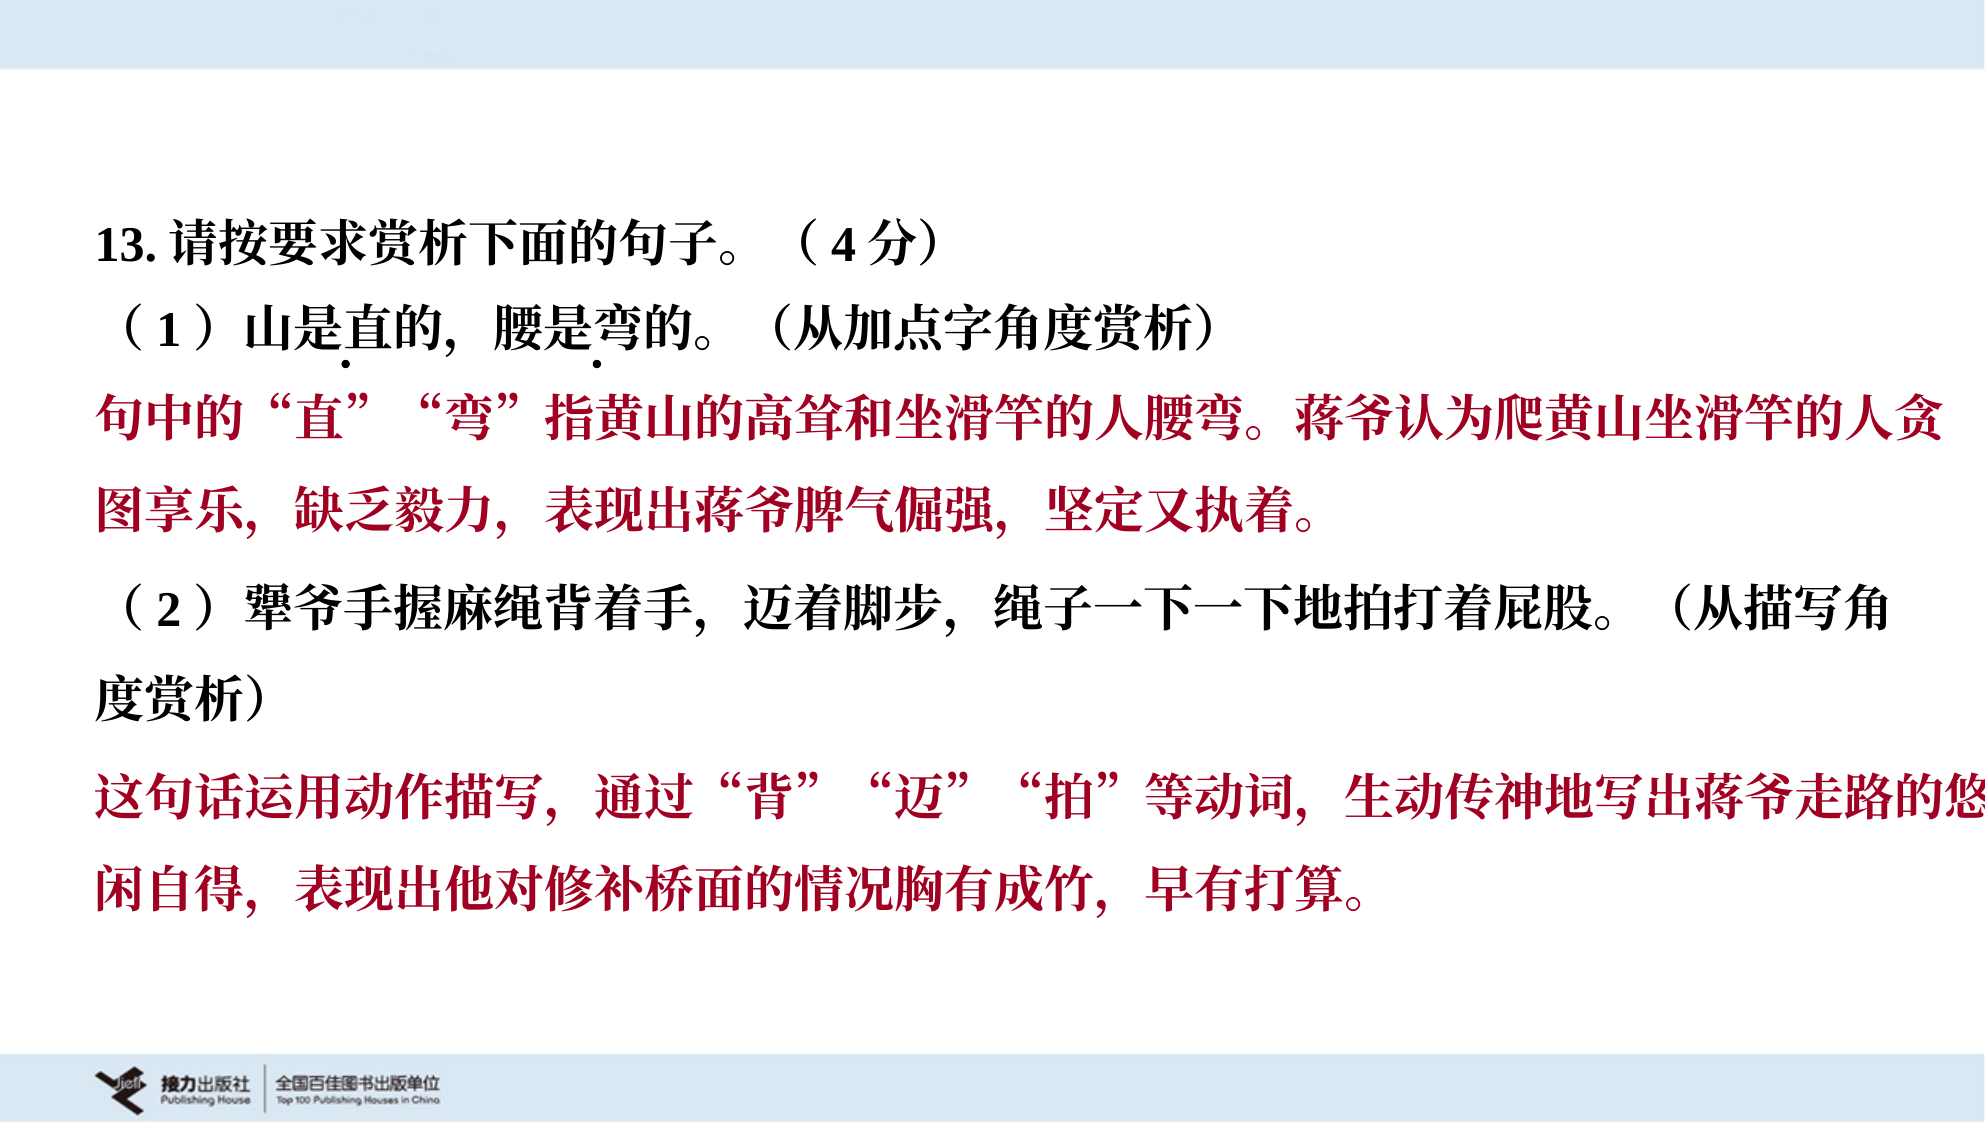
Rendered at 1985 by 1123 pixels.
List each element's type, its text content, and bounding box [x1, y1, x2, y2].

text_box [341, 359, 350, 369]
text_box 句中的“直”“弯”指黄山的高耸和坐滑竿的人腰弯。蒋爷认为爬黄山坐滑竿的人贪 图享乐，缺乏毅力，表现出蒋爷脾气倔强，坚定又执着。 [94, 354, 1892, 539]
picture [0, 0, 1985, 1122]
text_box （1）山是直的，腰是弯的。（从加点字角度赏析） [94, 269, 1892, 354]
text_box 13.请按要求赏析下面的句子。（4分） [94, 183, 1892, 269]
text_box 这句话运用动作描写，通过“背”“迈”“拍”等动词，生动传神地写出蒋爷走路的悠 闲自得，表现出他对修补桥面的情况胸有成竹，早有打算。 [94, 734, 1892, 918]
text_box （2）犟爷手握麻绳背着手，迈着脚步，绳子一下一下地拍打着屁股。（从描写角 度赏析） [94, 544, 1892, 728]
text_box [592, 359, 602, 369]
